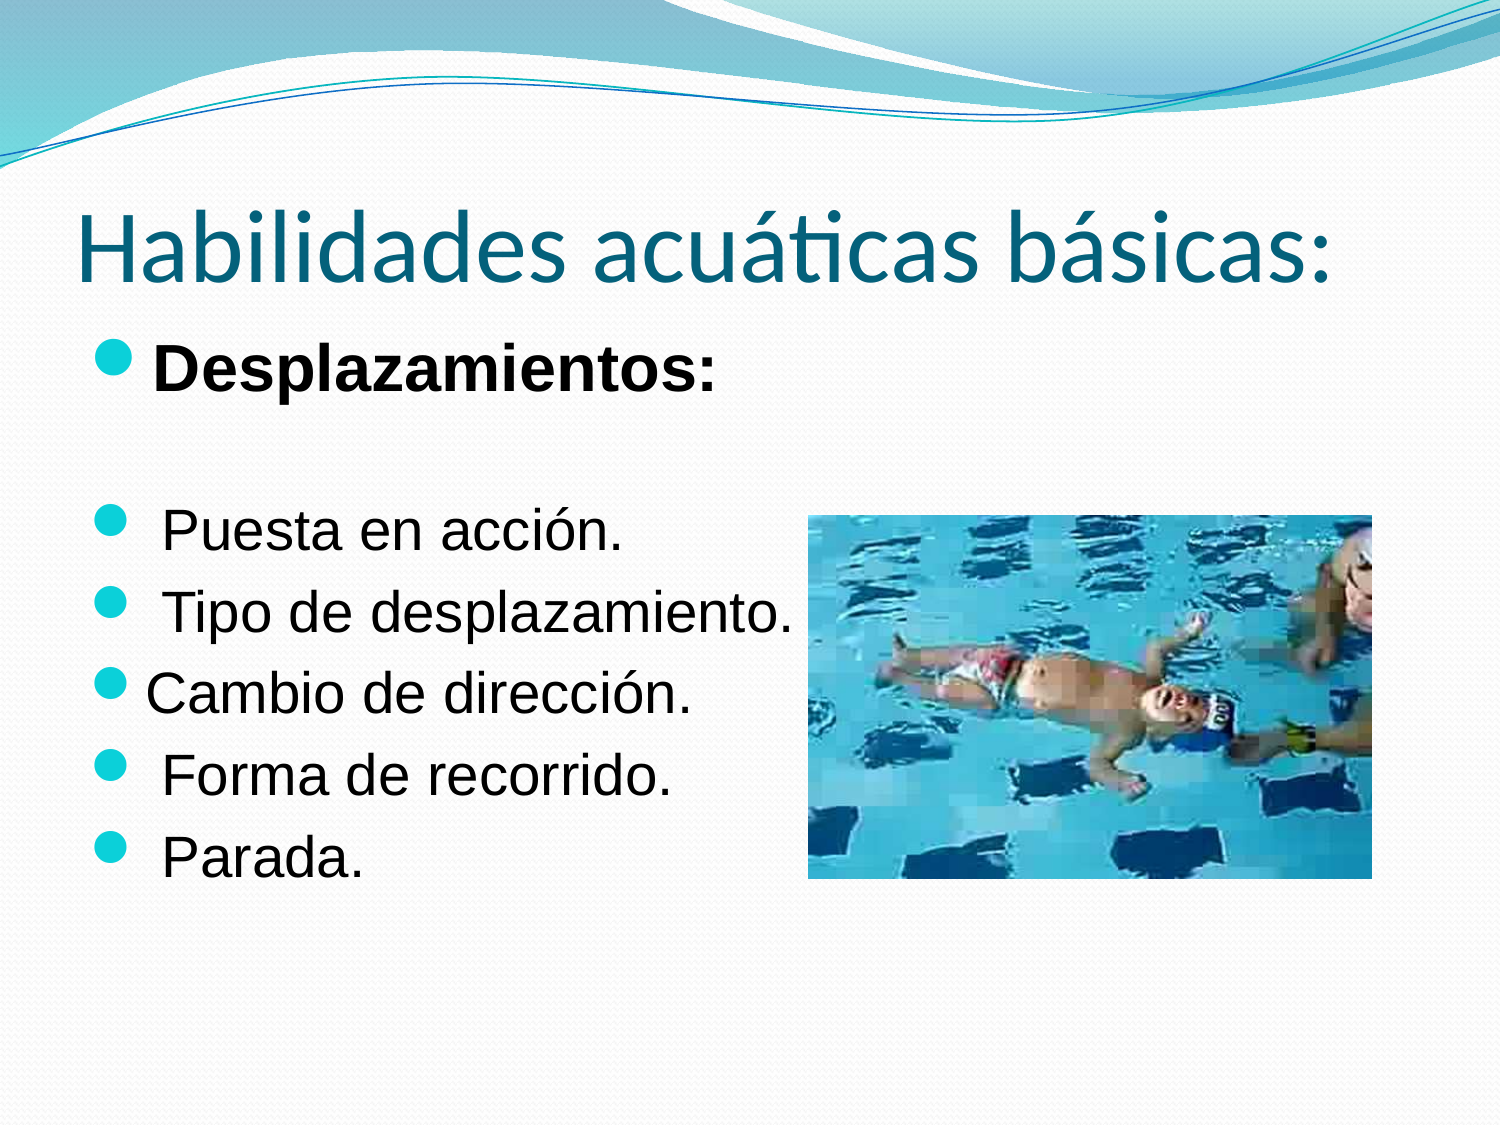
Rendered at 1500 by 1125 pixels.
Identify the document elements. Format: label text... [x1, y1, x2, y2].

title Habilidades acuáticas básicas: [75, 115, 1425, 303]
picture [808, 515, 1372, 880]
list Desplazamientos: Puesta en acción. Tipo de desplazamiento. Cambio de dirección. Forma de recorrido. Parada. [75, 317, 1425, 1038]
